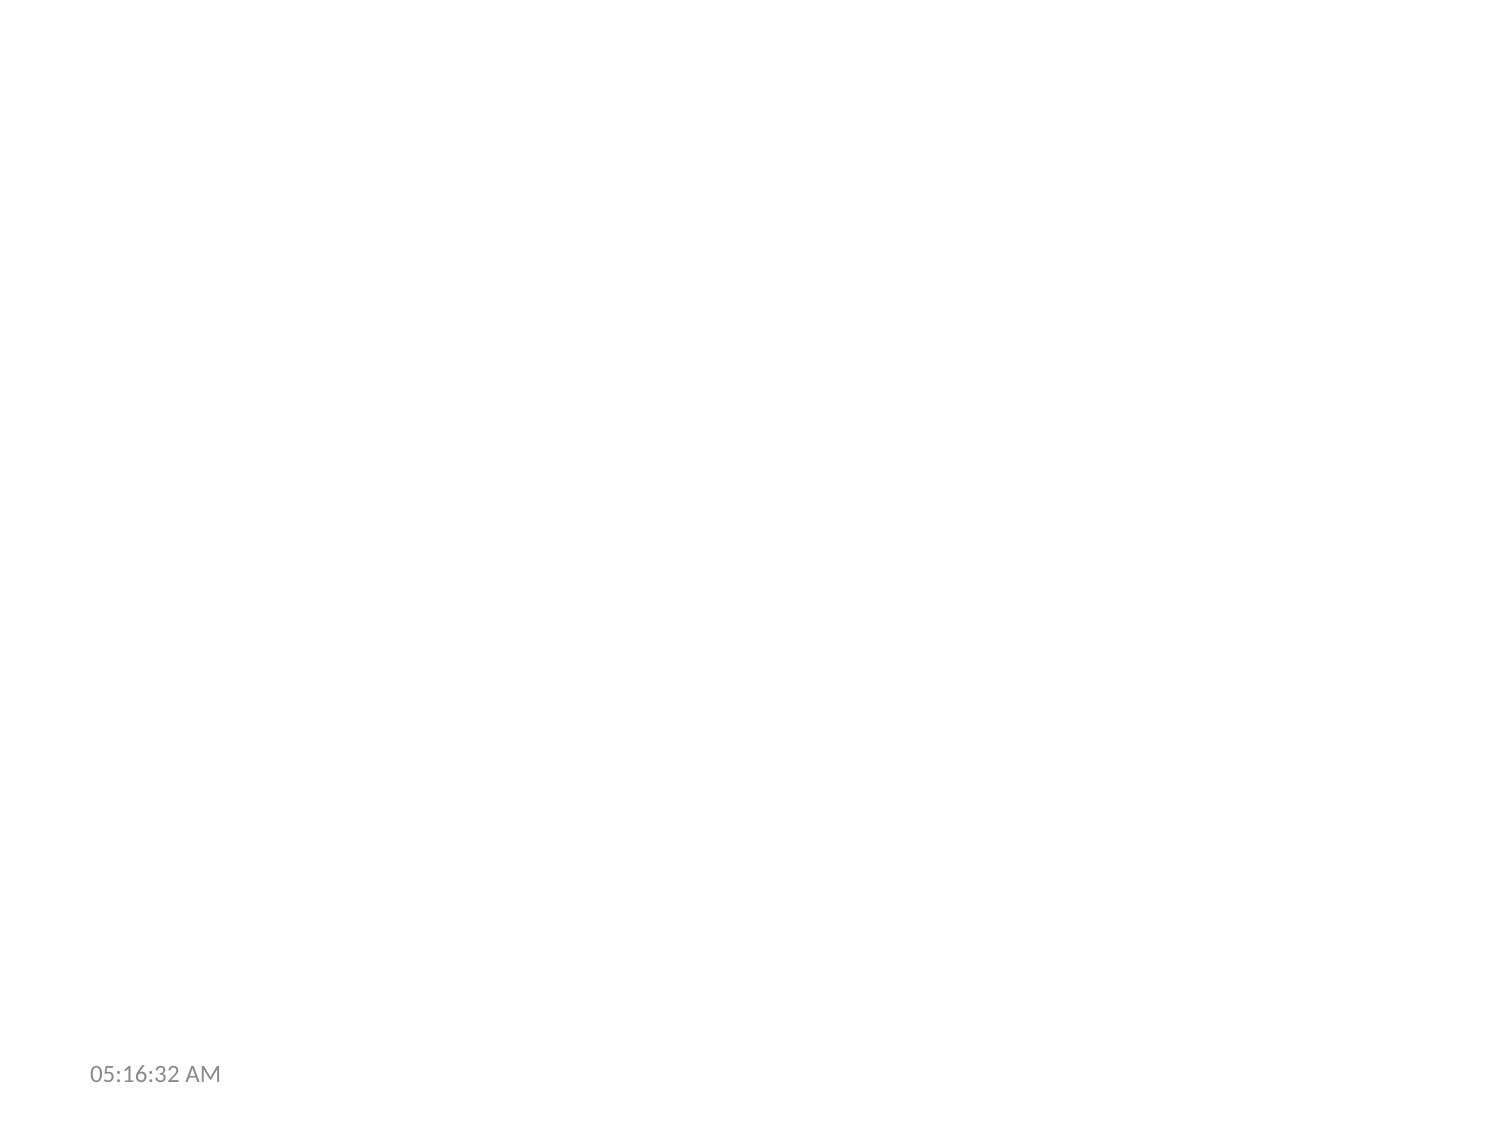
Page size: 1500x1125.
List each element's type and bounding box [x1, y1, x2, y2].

slide_number [75, 1042, 425, 1103]
